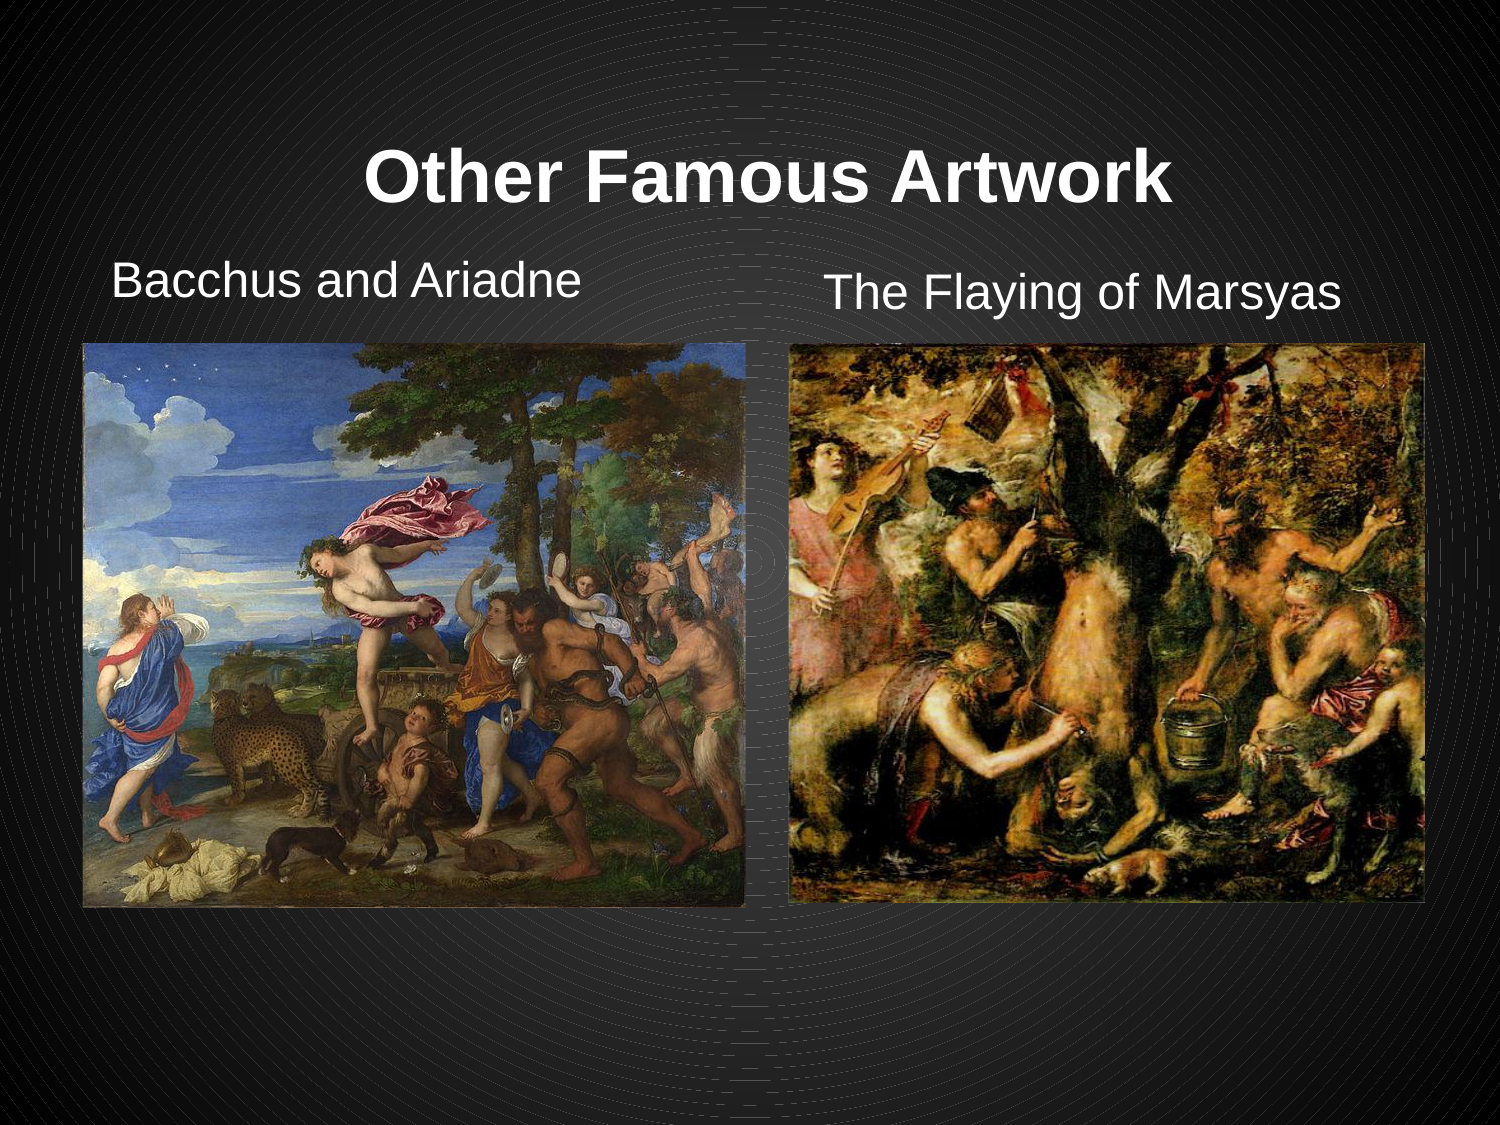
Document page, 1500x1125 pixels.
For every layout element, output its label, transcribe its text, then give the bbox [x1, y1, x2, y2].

text_box [82, 343, 746, 908]
title Other Famous Artwork [75, 14, 1425, 233]
text_box The Flaying of Marsyas [807, 245, 1408, 336]
text_box [788, 343, 1425, 903]
text_box Bacchus and Ariadne [95, 232, 696, 323]
